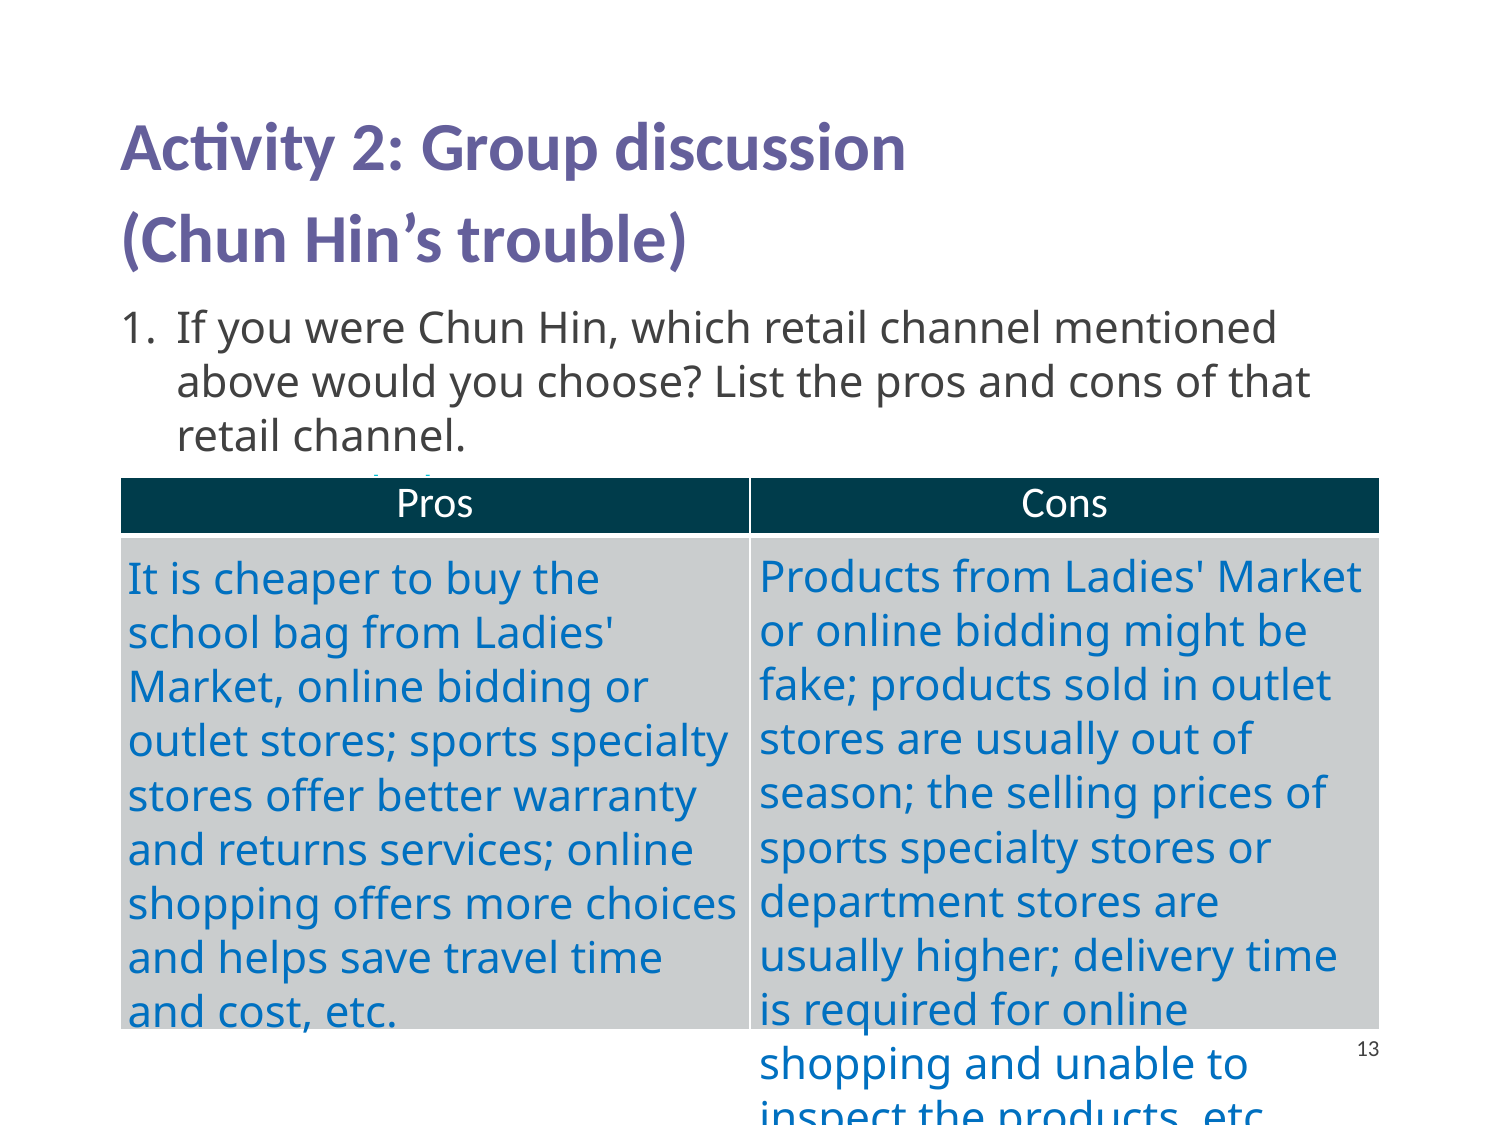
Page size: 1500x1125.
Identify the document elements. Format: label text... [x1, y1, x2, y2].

text_box Products from Ladies' Market or online bidding might be fake; products sold in outlet stores are usually out of season; the selling prices of sports specialty stores or department stores are usually higher; delivery time is required for online shopping and unable to inspect the products, etc. [744, 539, 1384, 1125]
table_header Cons [751, 478, 1379, 533]
table_header Pros [121, 478, 749, 533]
list If you were Chun Hin, which retail channel mentioned above would you choose? List the pros and cons of that retail channel. Open-ended answers. [119, 298, 1381, 476]
list Activity 2: Group discussion (Chun Hin’s trouble) [119, 113, 1381, 298]
text_box It is cheaper to buy the school bag from Ladies' Market, online bidding or outlet stores; sports specialty stores offer better warranty and returns services; online shopping offers more choices and helps save travel time and cost, etc. [120, 541, 744, 1044]
